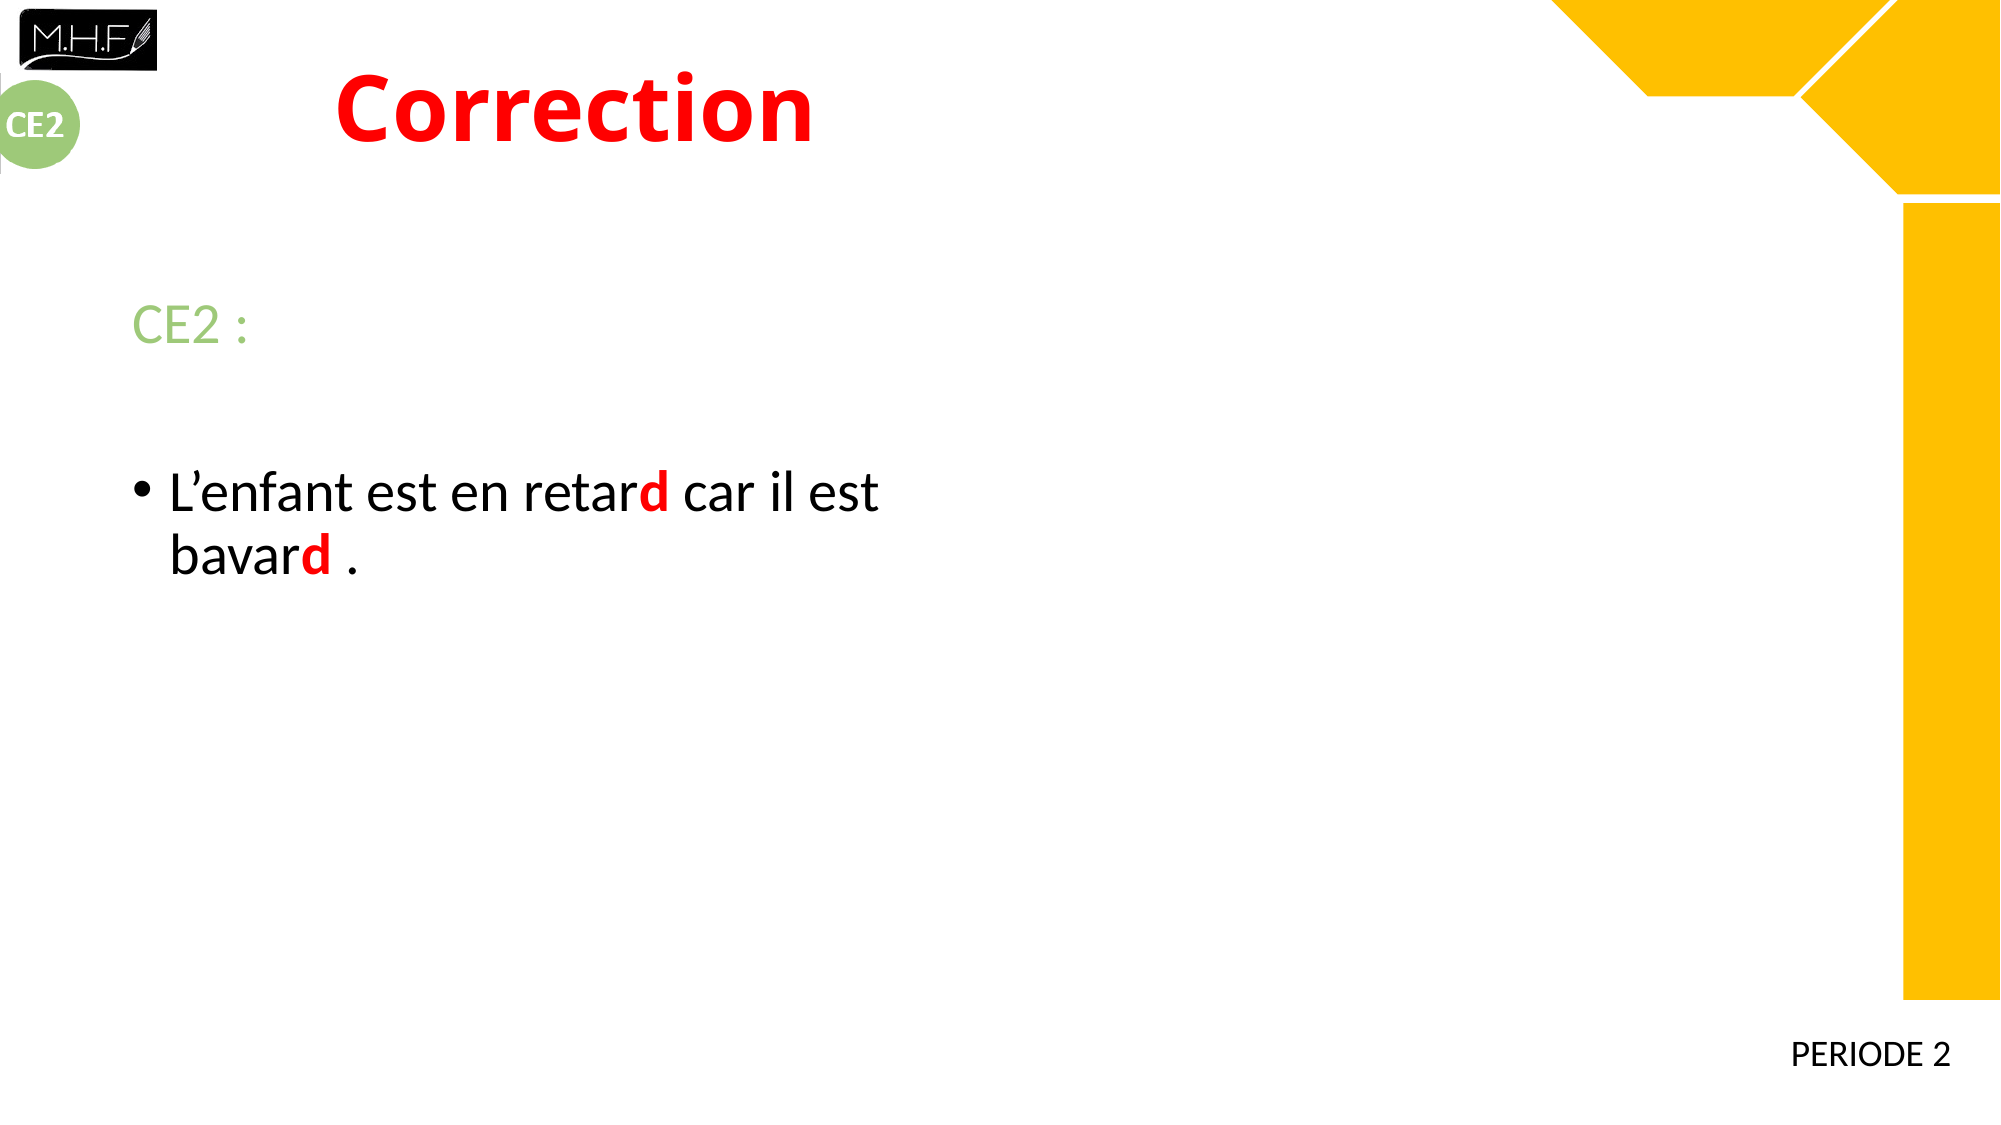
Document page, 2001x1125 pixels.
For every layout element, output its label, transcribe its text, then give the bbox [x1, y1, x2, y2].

text_box [1902, 202, 2000, 1001]
text_box PERIODE 2 [1362, 1021, 1967, 1125]
text_box [1549, 0, 1892, 98]
text_box [1799, 0, 2000, 196]
picture [0, 7, 157, 174]
text_box CE2 : L’enfant est en retard car il est bavard . [116, 286, 939, 1000]
title Correction [318, 3, 1865, 221]
